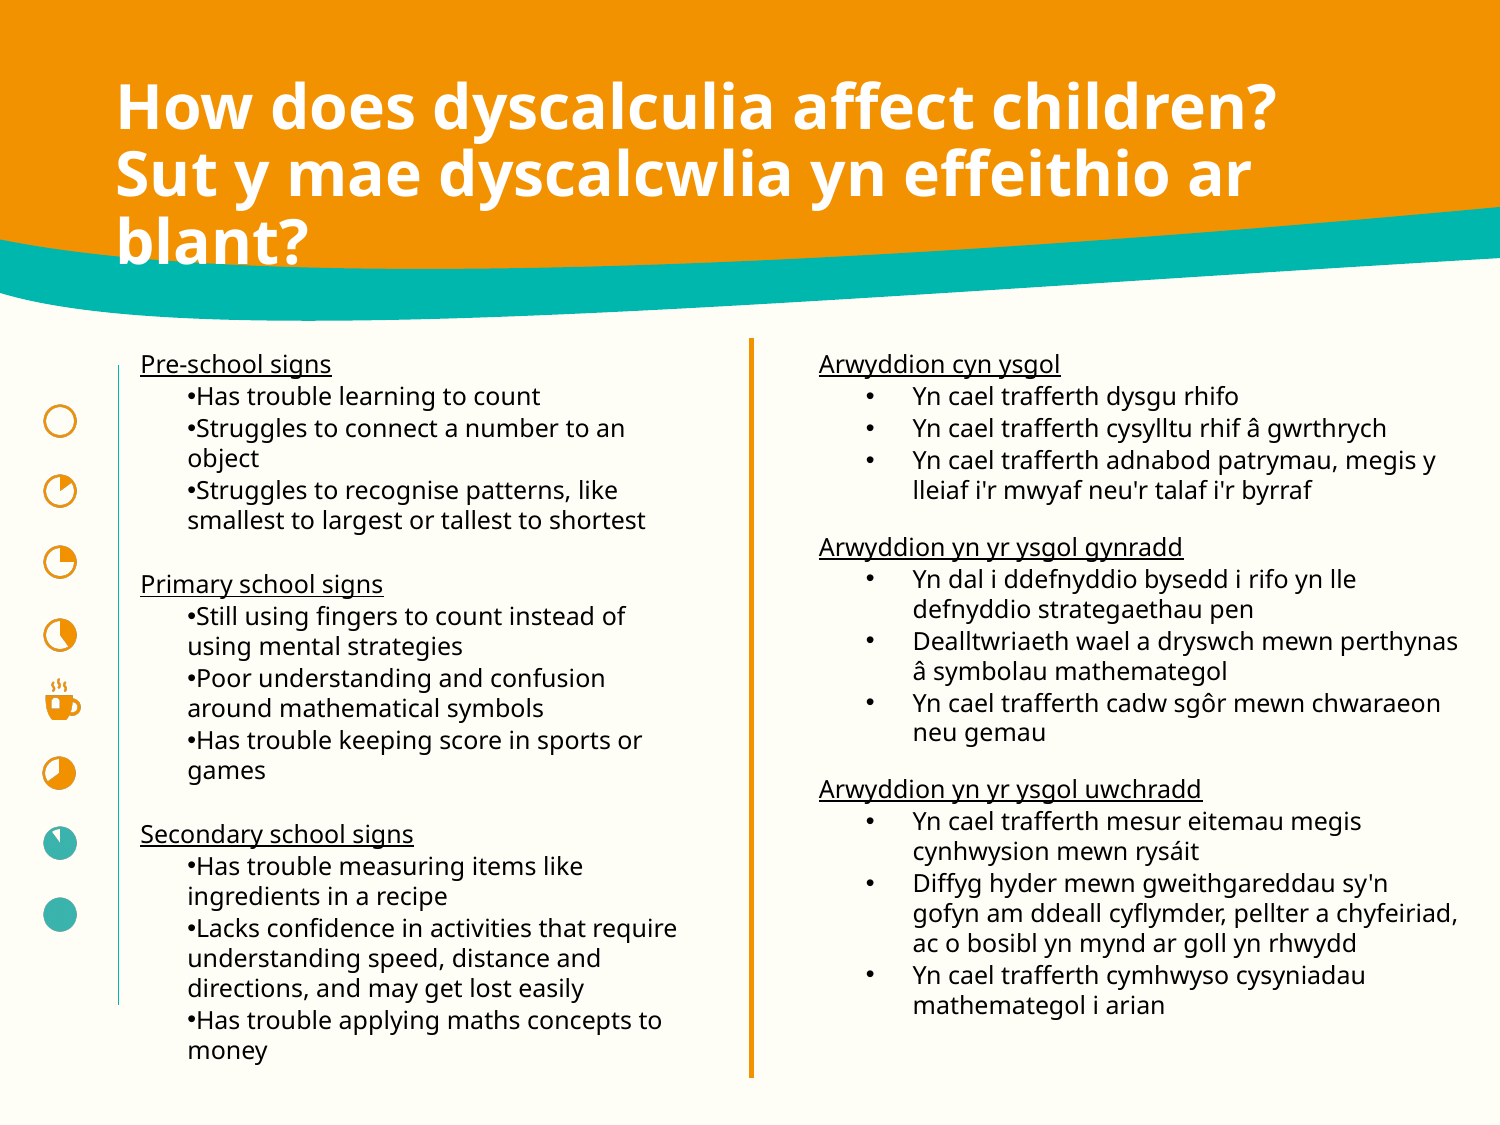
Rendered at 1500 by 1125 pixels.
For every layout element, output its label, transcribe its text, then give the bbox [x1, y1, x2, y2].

picture [39, 470, 81, 512]
list How does dyscalculia affect children? Sut y mae dyscalcwlia yn effeithio ar blant? [100, 67, 1478, 258]
picture [39, 822, 81, 864]
picture [36, 672, 90, 726]
picture [39, 400, 81, 442]
picture [39, 893, 81, 936]
picture [38, 752, 80, 794]
picture [39, 541, 81, 583]
list Pre-school signs Has trouble learning to count Struggles to connect a number to an object Struggles to recognise patterns, like smallest to largest or tallest to shortest Primary school signs Still using fingers to count instead of using mental strategies Poor understanding and confusion around mathematical symbols Has trouble keeping score in sports or games Secondary school signs Has trouble measuring items like ingredients in a recipe Lacks confidence in activities that require understanding speed, distance and directions, and may get lost easily Has trouble applying maths concepts to money [125, 341, 713, 1086]
text_box Arwyddion cyn ysgol Yn cael trafferth dysgu rhifo Yn cael trafferth cysylltu rhif â gwrthrych Yn cael trafferth adnabod patrymau, megis y lleiaf i'r mwyaf neu'r talaf i'r byrraf Arwyddion yn yr ysgol gynradd Yn dal i ddefnyddio bysedd i rifo yn lle defnyddio strategaethau pen Dealltwriaeth wael a dryswch mewn perthynas â symbolau mathemategol Yn cael trafferth cadw sgôr mewn chwaraeon neu gemau Arwyddion yn yr ysgol uwchradd Yn cael trafferth mesur eitemau megis cynhwysion mewn rysáit Diffyg hyder mewn gweithgareddau sy'n gofyn am ddeall cyflymder, pellter a chyfeiriad, ac o bosibl yn mynd ar goll yn rhwydd Yn cael trafferth cymhwyso cysyniadau mathemategol i arian [803, 341, 1478, 1086]
picture [39, 614, 81, 656]
